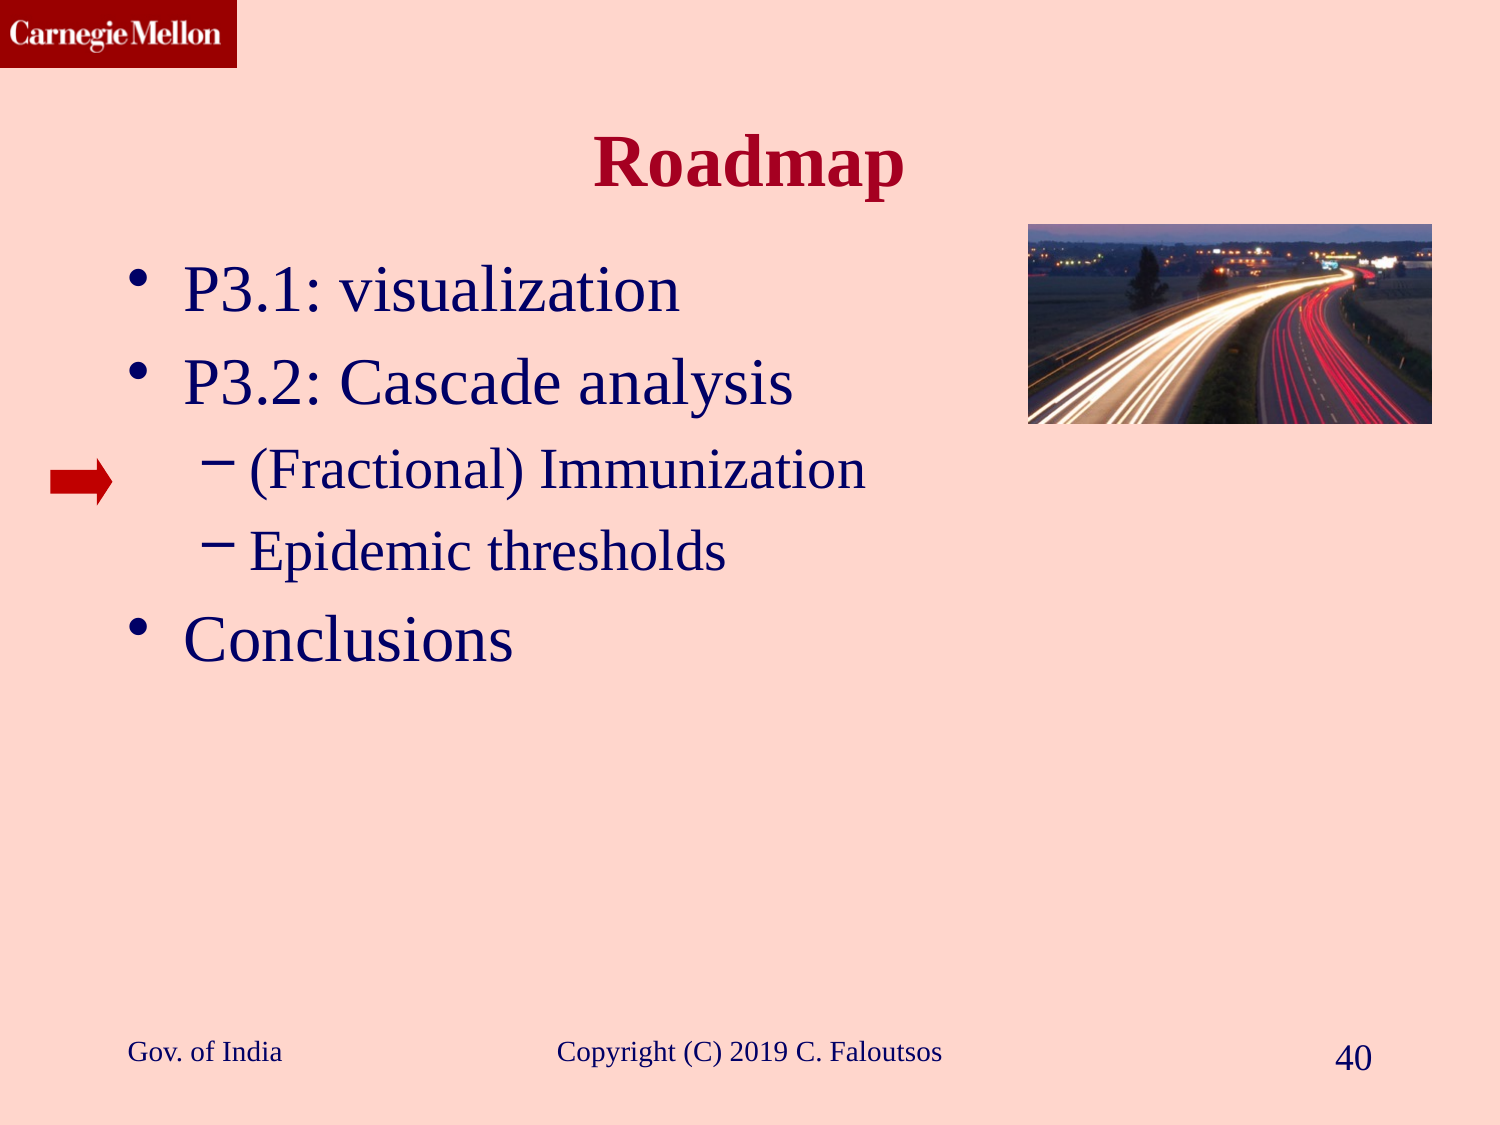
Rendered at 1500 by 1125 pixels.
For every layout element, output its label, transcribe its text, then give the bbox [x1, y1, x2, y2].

list P3.1: visualization P3.2: Cascade analysis (Fractional) Immunization Epidemic thresholds Conclusions [112, 237, 1388, 1001]
picture [1027, 224, 1432, 425]
picture [0, 0, 237, 68]
slide_number 40 [1074, 1024, 1388, 1101]
text_box [50, 457, 113, 506]
footer Copyright (C) 2019 C. Faloutsos [512, 1024, 988, 1101]
slide_number Gov. of India [112, 1024, 426, 1101]
title Roadmap [112, 99, 1388, 213]
